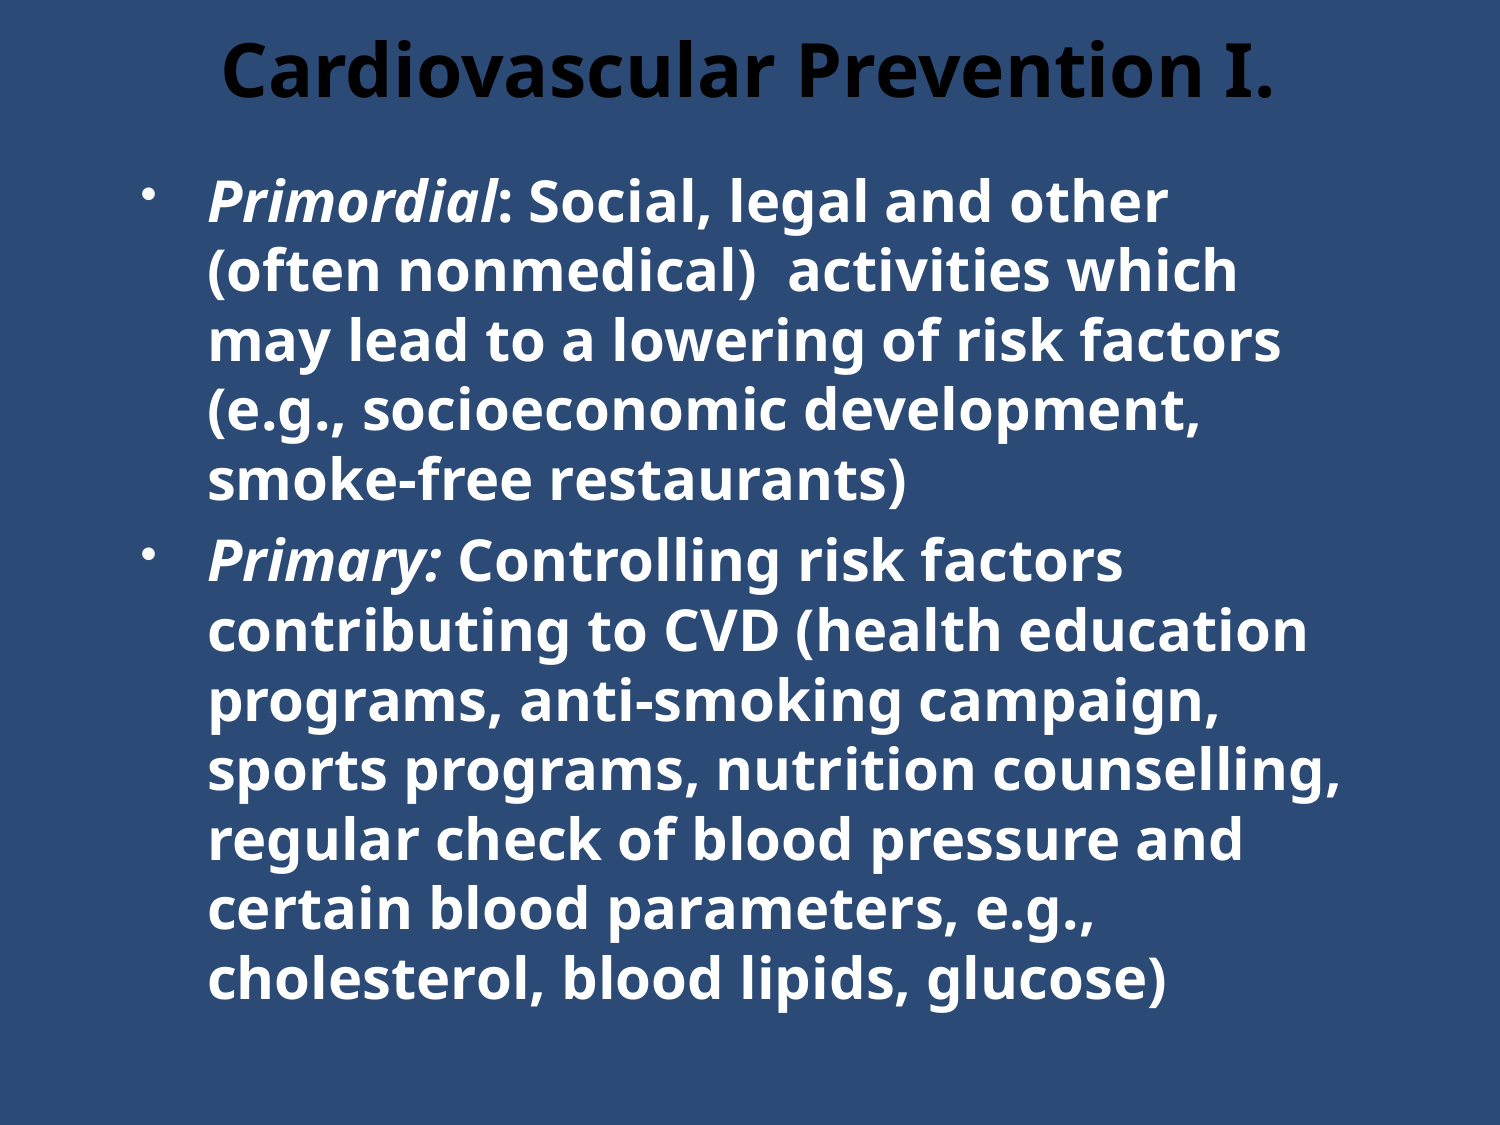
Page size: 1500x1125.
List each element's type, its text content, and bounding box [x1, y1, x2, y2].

title Cardiovascular Prevention I. [73, 0, 1424, 161]
list Primordial: Social, legal and other (often nonmedical) activities which may lead to a lowering of risk factors (e.g., socioeconomic development, smoke-free restaurants) Primary: Controlling risk factors contributing to CVD (health education programs, anti-smoking campaign, sports programs, nutrition counselling, regular check of blood pressure and certain blood parameters, e.g., cholesterol, blood lipids, glucose) [105, 156, 1365, 1071]
